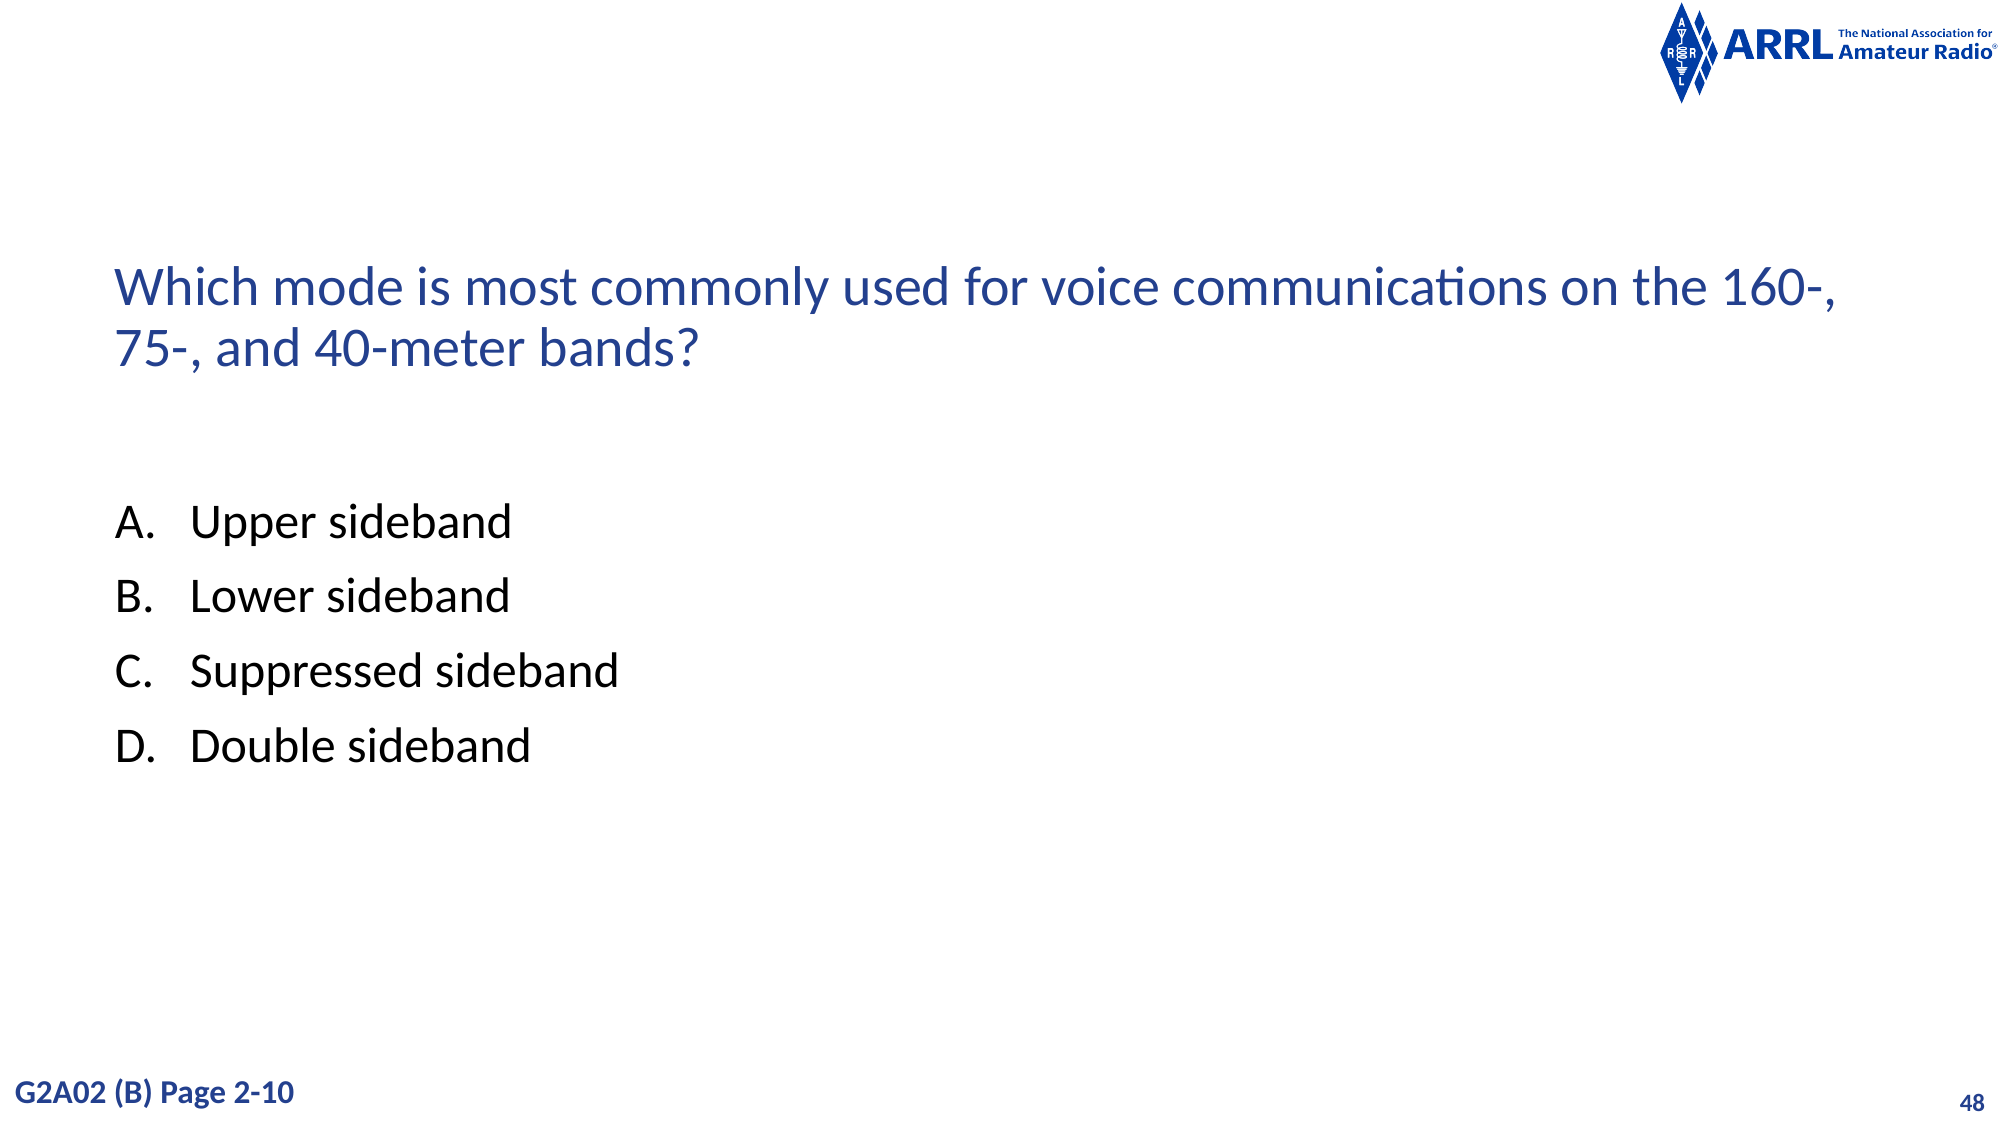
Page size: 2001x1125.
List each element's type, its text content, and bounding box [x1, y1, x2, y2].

list Upper sideband Lower sideband Suppressed sideband Double sideband [99, 487, 1900, 1005]
title Which mode is most commonly used for voice communications on the 160-, 75-, and 40-meter bands? [99, 249, 1900, 388]
text_box G2A02 (B) Page 2-10 [0, 1062, 1313, 1118]
picture [1658, 0, 1999, 106]
text_box 48 [1899, 1079, 2000, 1125]
